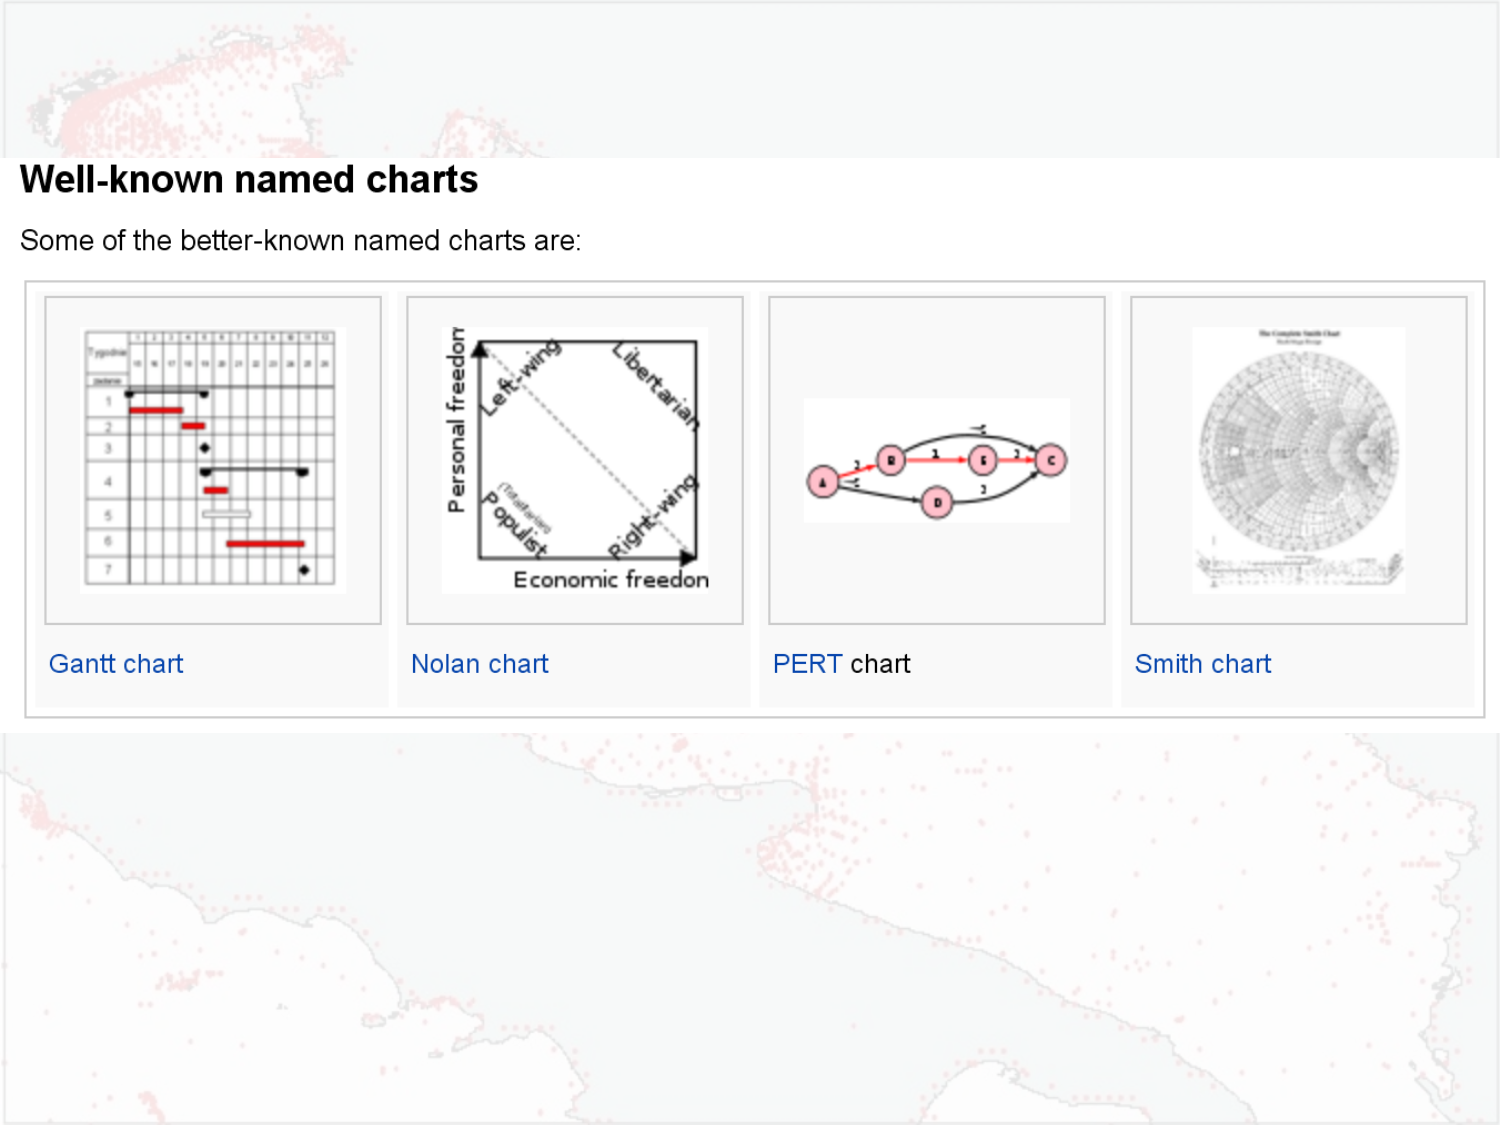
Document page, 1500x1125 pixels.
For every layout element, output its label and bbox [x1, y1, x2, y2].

picture [0, 158, 1500, 733]
